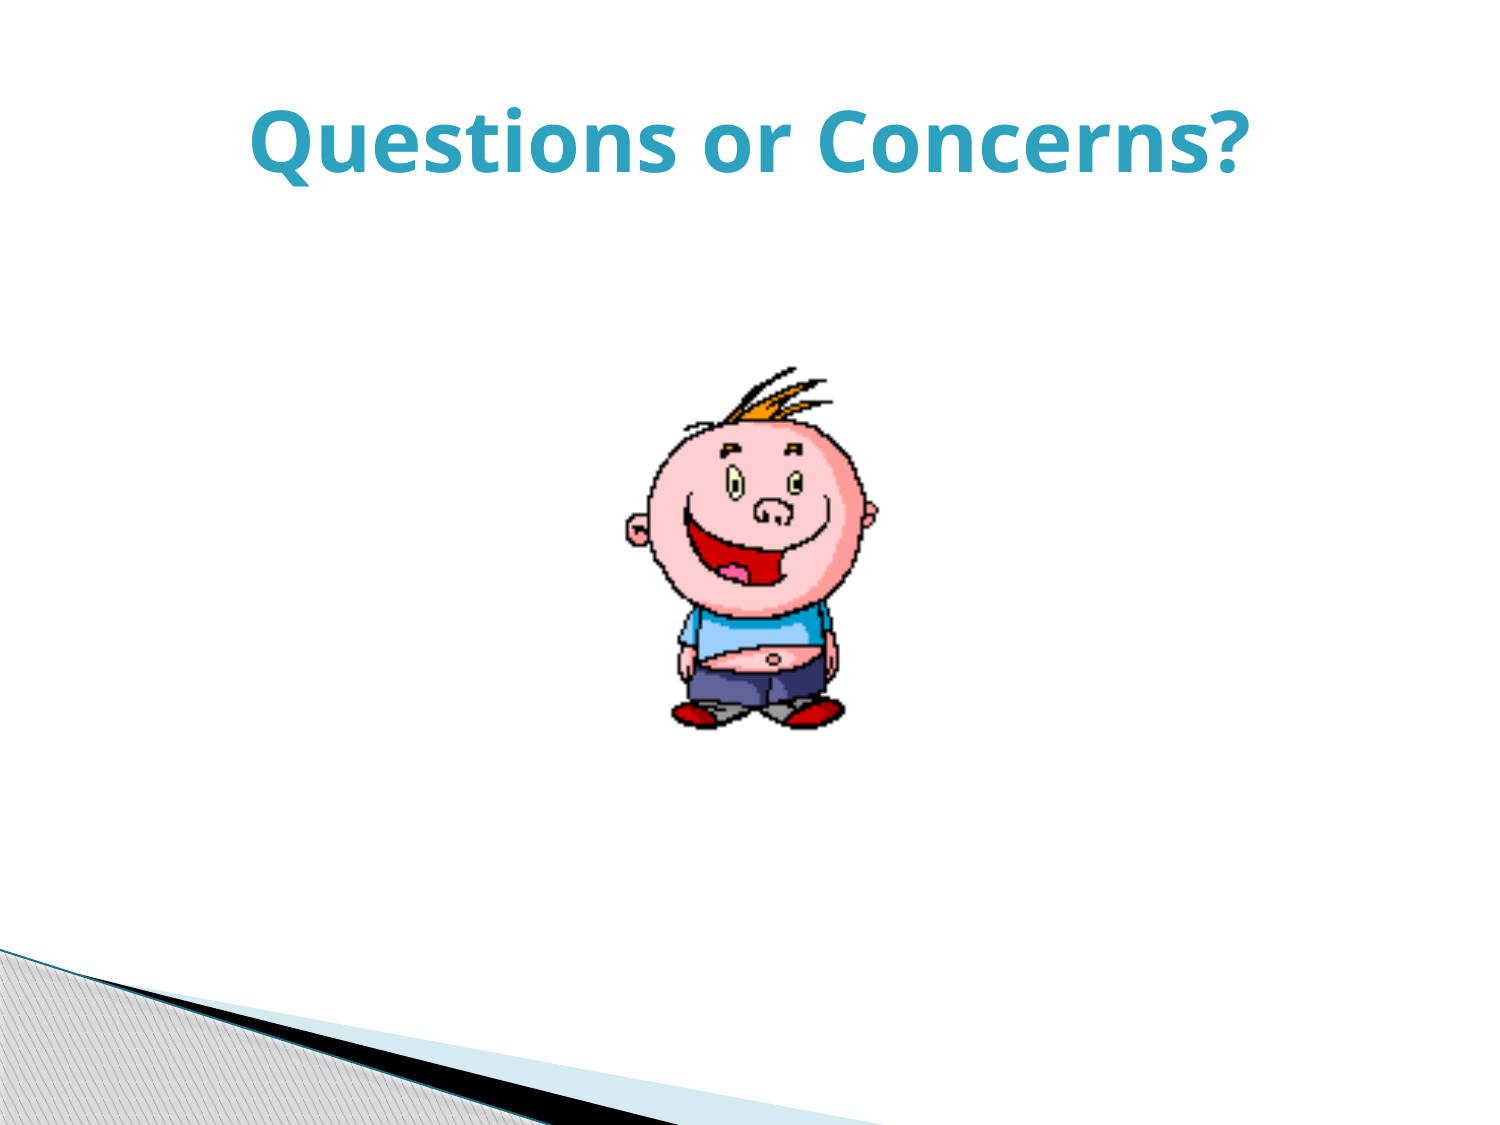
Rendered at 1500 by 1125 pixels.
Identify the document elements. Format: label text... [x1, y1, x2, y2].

title Questions or Concerns? [75, 45, 1425, 233]
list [574, 362, 965, 752]
